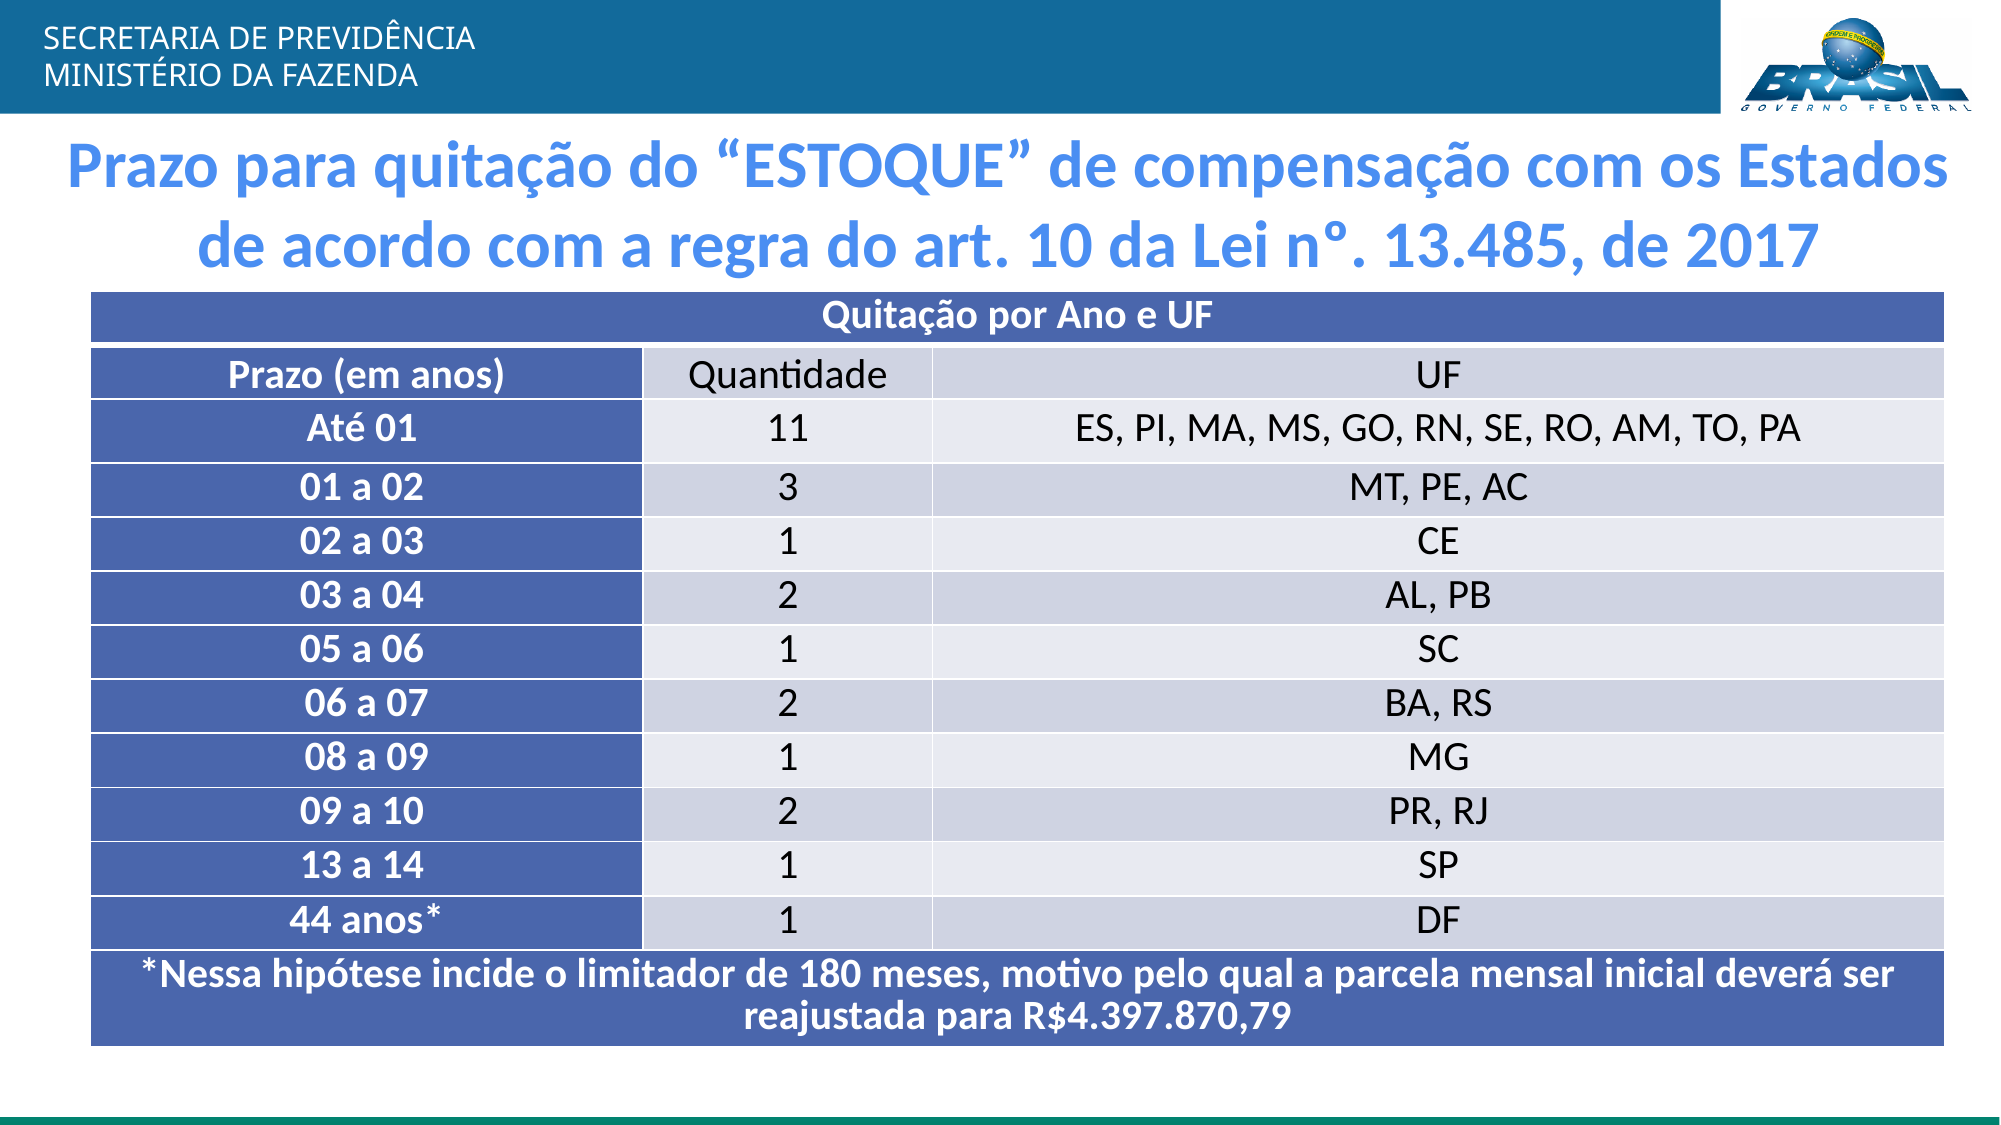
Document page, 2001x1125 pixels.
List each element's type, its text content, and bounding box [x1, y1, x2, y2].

table_cell ES, PI, MA, MS, GO, RN, SE, RO, AM, TO, PA [933, 400, 1944, 462]
table_cell 3 [644, 464, 932, 516]
table_cell MT, PE, AC [933, 464, 1944, 516]
table_header Quitação por Ano e UF [91, 292, 1944, 342]
table_cell Até 01 [91, 400, 642, 462]
picture [0, 1117, 2000, 1125]
table_cell AL, PB [933, 572, 1944, 624]
table_cell MG [933, 734, 1944, 787]
table_cell 08 a 09 [91, 734, 642, 787]
table_cell 13 a 14 [91, 842, 642, 895]
table_cell 1 [644, 626, 932, 678]
table_cell 1 [644, 734, 932, 787]
table_cell 44 anos* [91, 897, 642, 949]
table_cell PR, RJ [933, 788, 1944, 841]
table_cell 09 a 10 [91, 788, 642, 841]
table_cell 1 [644, 897, 932, 949]
table_cell 03 a 04 [91, 572, 642, 624]
table_cell SC [933, 626, 1944, 678]
table_cell SP [933, 842, 1944, 895]
table_cell Quantidade [644, 348, 932, 398]
table_cell 2 [644, 788, 932, 841]
table_cell 02 a 03 [91, 518, 642, 570]
picture [1741, 18, 1972, 111]
table_cell 06 a 07 [91, 680, 642, 732]
table_cell 05 a 06 [91, 626, 642, 678]
table_cell 1 [644, 518, 932, 570]
table_cell UF [933, 348, 1944, 398]
table_cell Prazo (em anos) [91, 348, 642, 398]
table_cell DF [933, 897, 1944, 949]
table_cell 1 [644, 842, 932, 895]
table_cell *Nessa hipótese incide o limitador de 180 meses, motivo pelo qual a parcela mensal inicial deverá ser reajustada para R$4.397.870,79 [91, 951, 1944, 1046]
table_cell BA, RS [933, 680, 1944, 732]
table_cell 11 [644, 400, 932, 462]
table_cell 01 a 02 [91, 464, 642, 516]
text_box Prazo para quitação do “ESTOQUE” de compensação com os Estados de acordo com a regra do art. 10 da Lei nº. 13.485, de 2017 [19, 113, 2000, 268]
table_cell CE [933, 518, 1944, 570]
table_cell 2 [644, 572, 932, 624]
table_cell 2 [644, 680, 932, 732]
